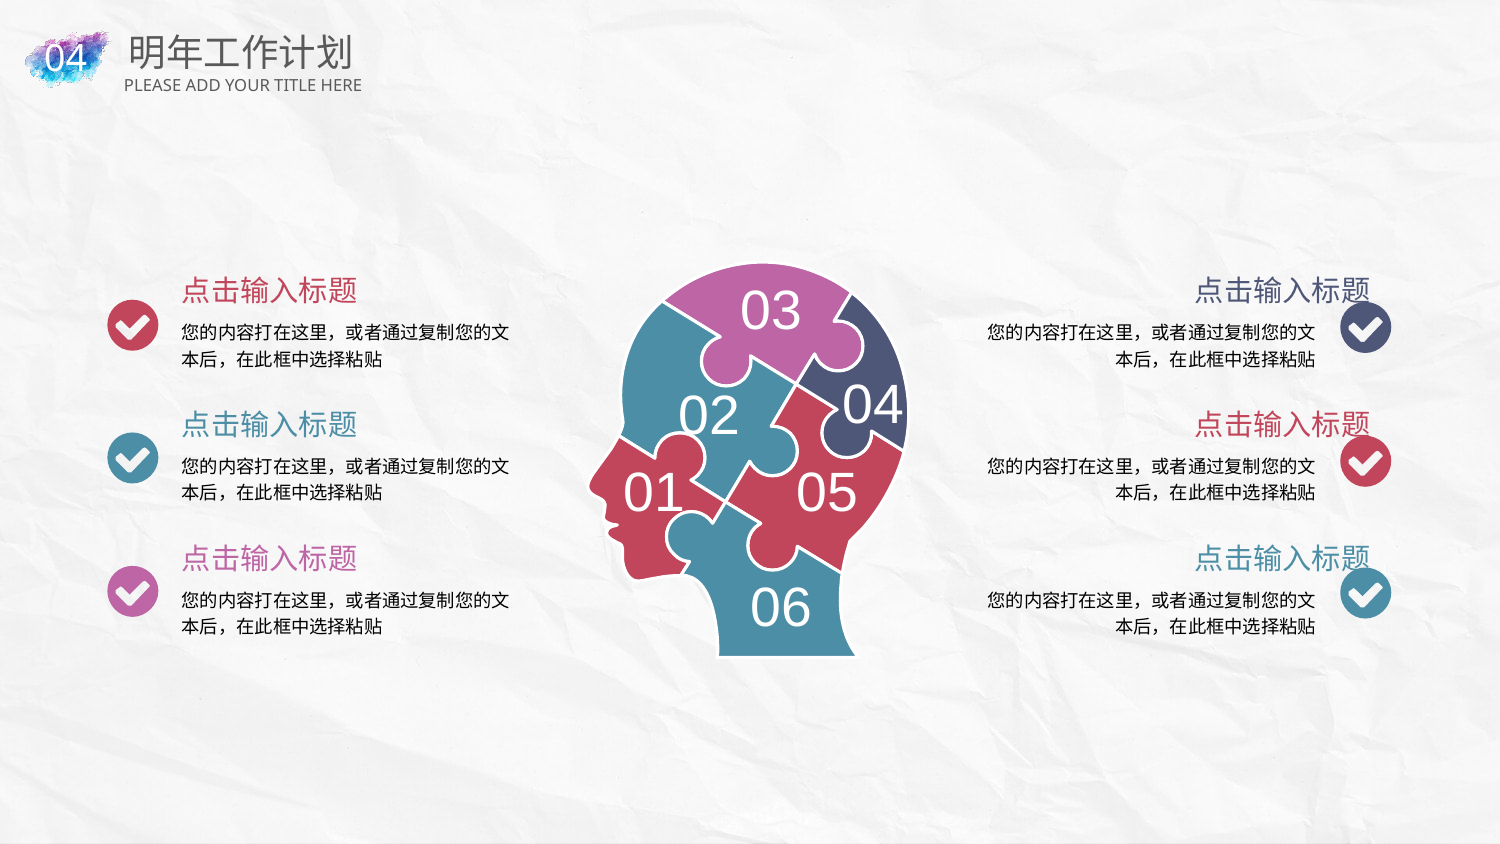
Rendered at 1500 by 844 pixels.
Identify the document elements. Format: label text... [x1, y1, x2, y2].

text_box 03 [740, 264, 788, 268]
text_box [107, 269, 1392, 646]
text_box [721, 262, 787, 268]
picture [18, 26, 113, 93]
text_box [788, 264, 804, 268]
text_box 明年工作计划 [128, 20, 479, 83]
text_box PLEASE ADD YOUR TITLE HERE [123, 67, 383, 102]
